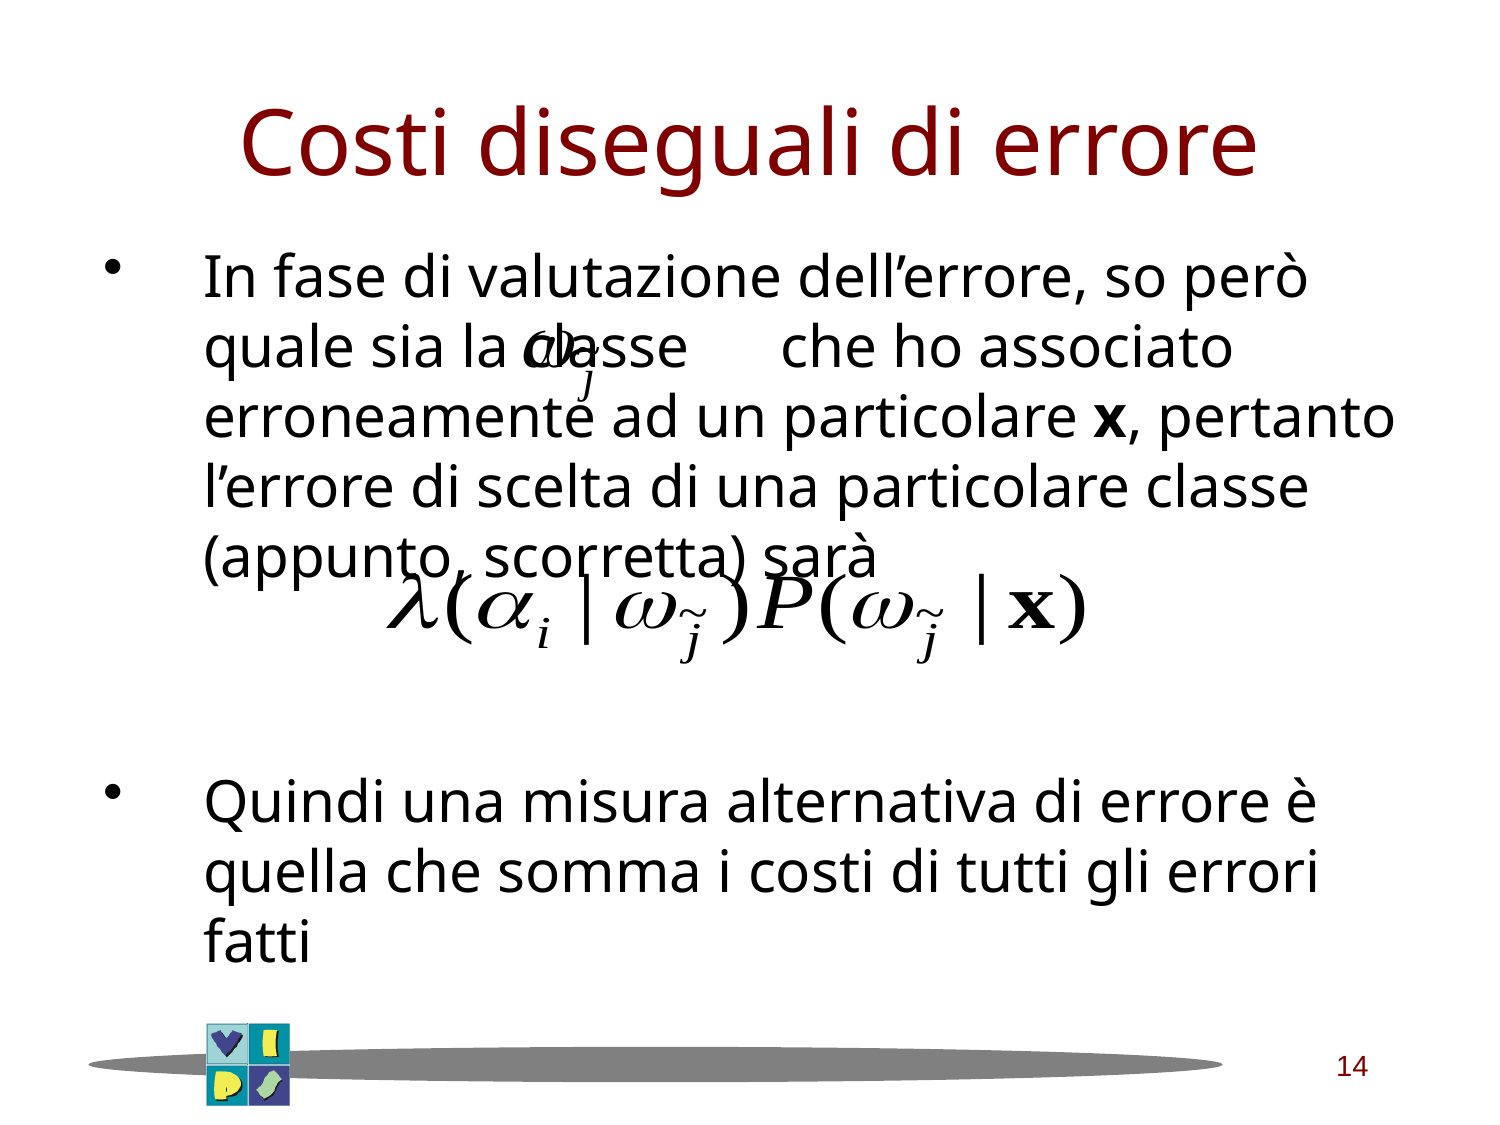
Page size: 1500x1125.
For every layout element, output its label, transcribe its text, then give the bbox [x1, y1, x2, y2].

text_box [371, 550, 1103, 682]
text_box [510, 287, 617, 420]
title Costi diseguali di errore [75, 45, 1425, 233]
text_box In fase di valutazione dell’errore, so però quale sia la classe che ho associato erroneamente ad un particolare x, pertanto l’errore di scelta di una particolare classe (appunto, scorretta) sarà Quindi una misura alternativa di errore è quella che somma i costi di tutti gli errori fatti [88, 231, 1459, 975]
slide_number 14 [1033, 1039, 1384, 1118]
picture [206, 1023, 290, 1106]
